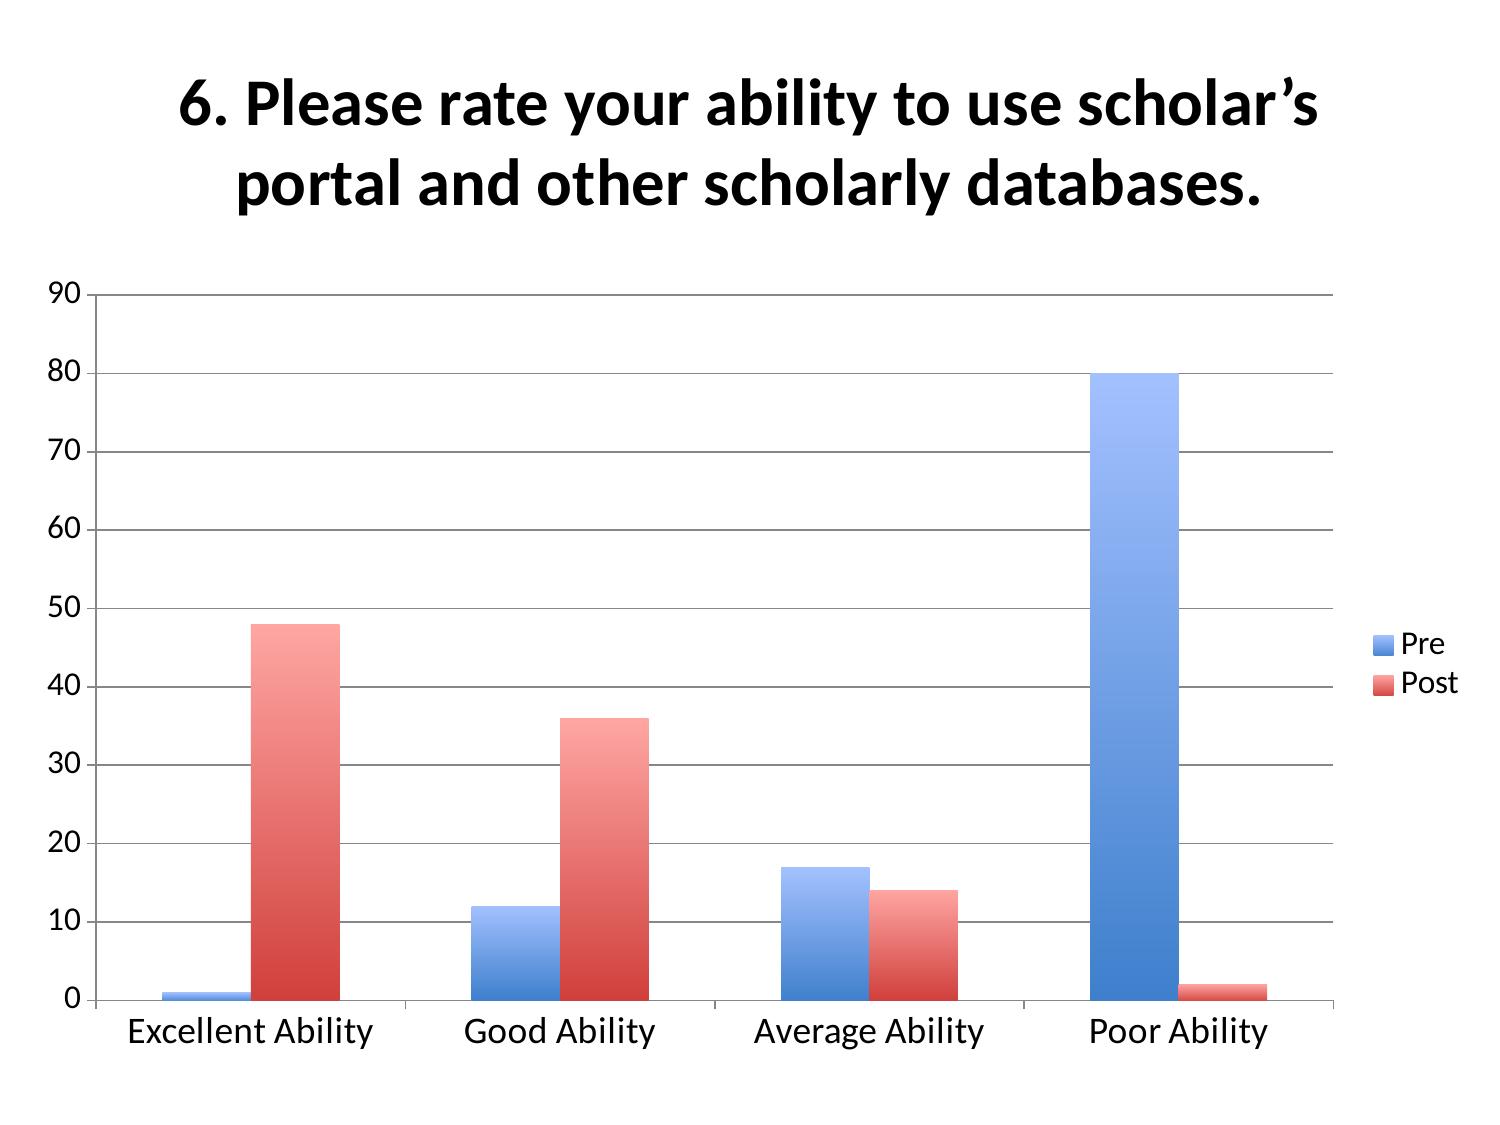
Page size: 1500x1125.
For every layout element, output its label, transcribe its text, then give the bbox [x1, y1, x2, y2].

title 6. Please rate your ability to use scholar’s portal and other scholarly databases. [75, 45, 1425, 233]
chart [17, 262, 1483, 1069]
